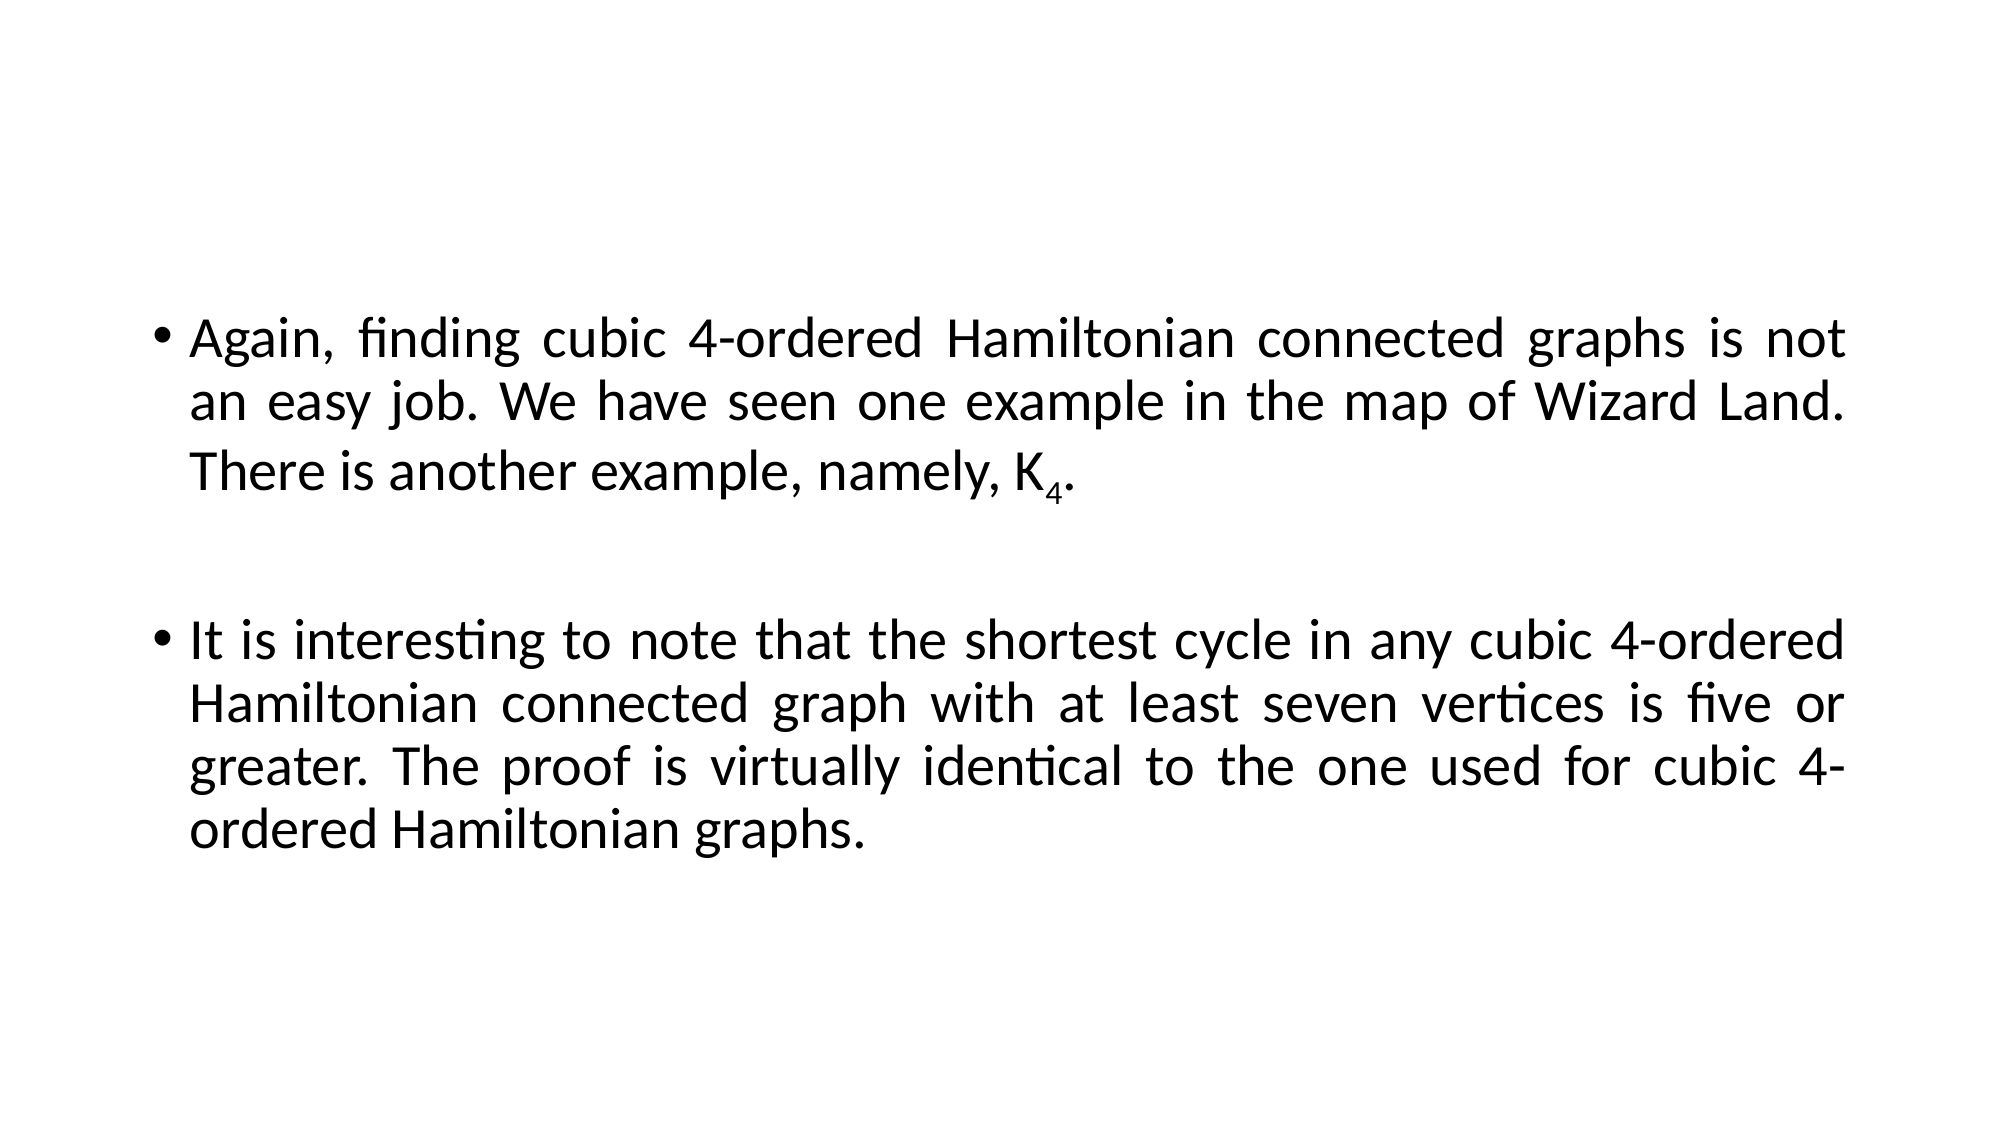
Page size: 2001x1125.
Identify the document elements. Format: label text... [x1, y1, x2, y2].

list Again, finding cubic 4-ordered Hamiltonian connected graphs is not an easy job. We have seen one example in the map of Wizard Land. There is another example, namely, K4. It is interesting to note that the shortest cycle in any cubic 4-ordered Hamiltonian connected graph with at least seven vertices is five or greater. The proof is virtually identical to the one used for cubic 4-ordered Hamiltonian graphs. [137, 299, 1863, 1014]
